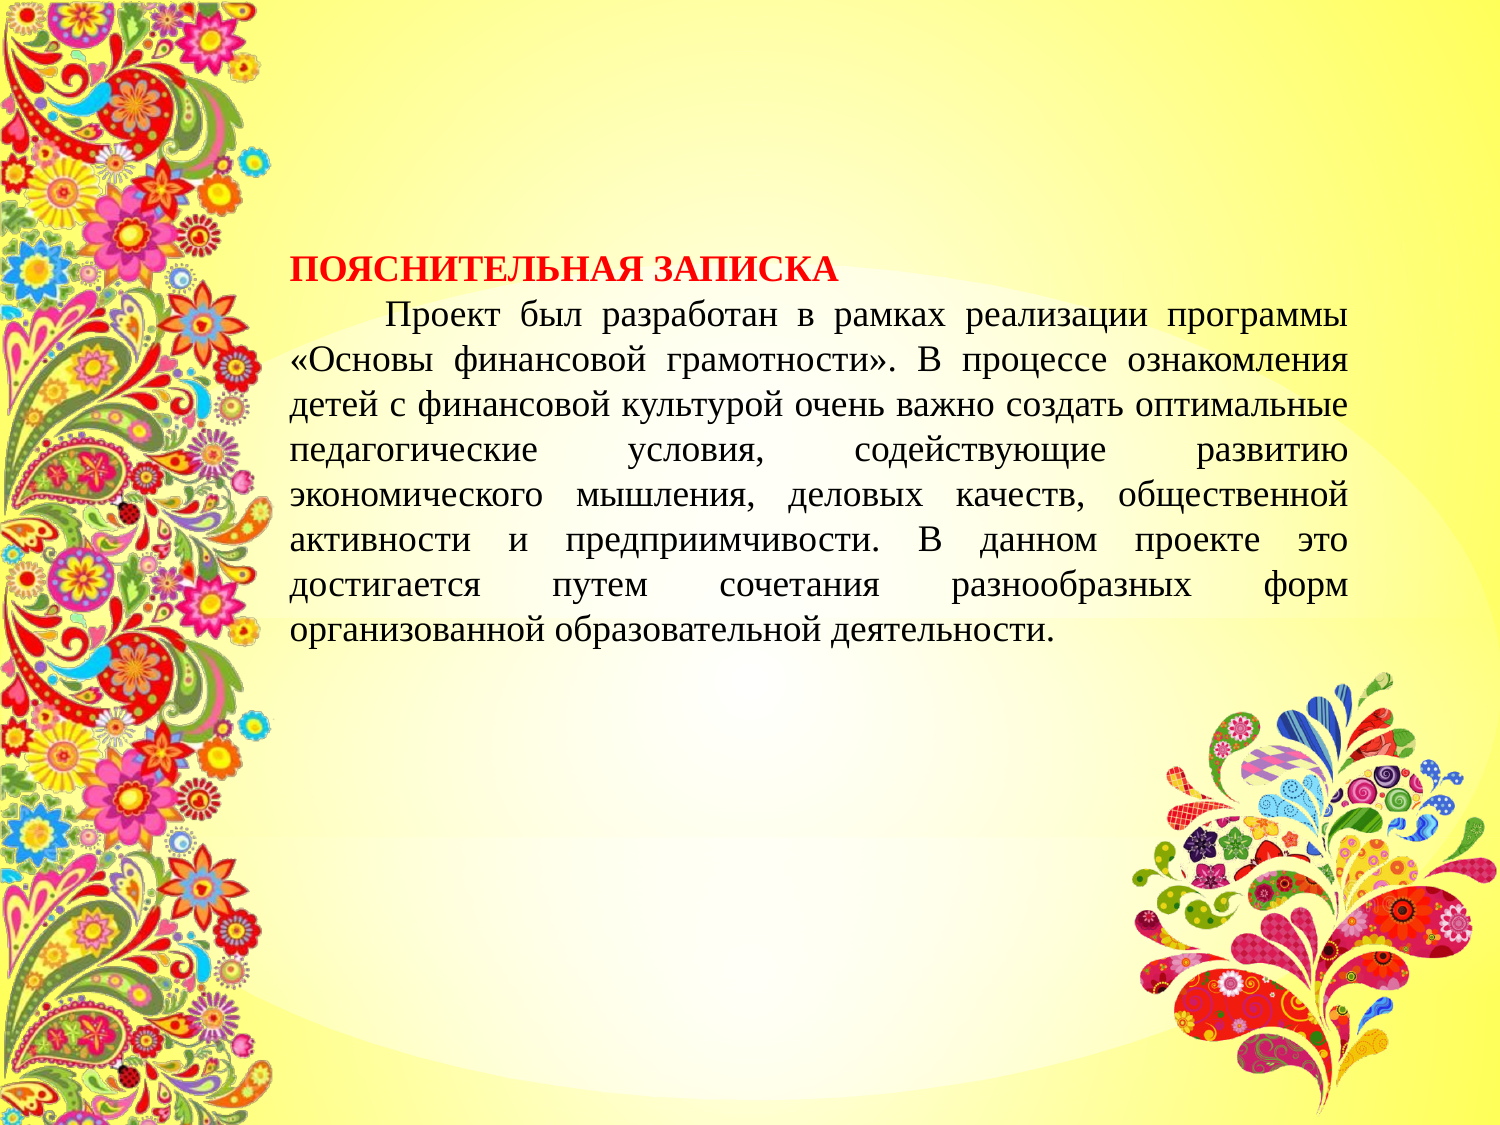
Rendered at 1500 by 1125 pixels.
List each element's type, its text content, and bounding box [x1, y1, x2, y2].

picture [0, 2, 704, 1125]
picture [1080, 662, 1500, 1125]
text_box Пояснительная записка Проект был разработан в рамках реализации программы «Основы финансовой грамотности». В процессе ознакомления детей с финансовой культурой очень важно создать оптимальные педагогические условия, содействующие развитию экономического мышления, деловых качеств, общественной активности и предприимчивости. В данном проекте это достигается путем сочетания разнообразных форм организованной образовательной деятельности. [274, 236, 1365, 657]
